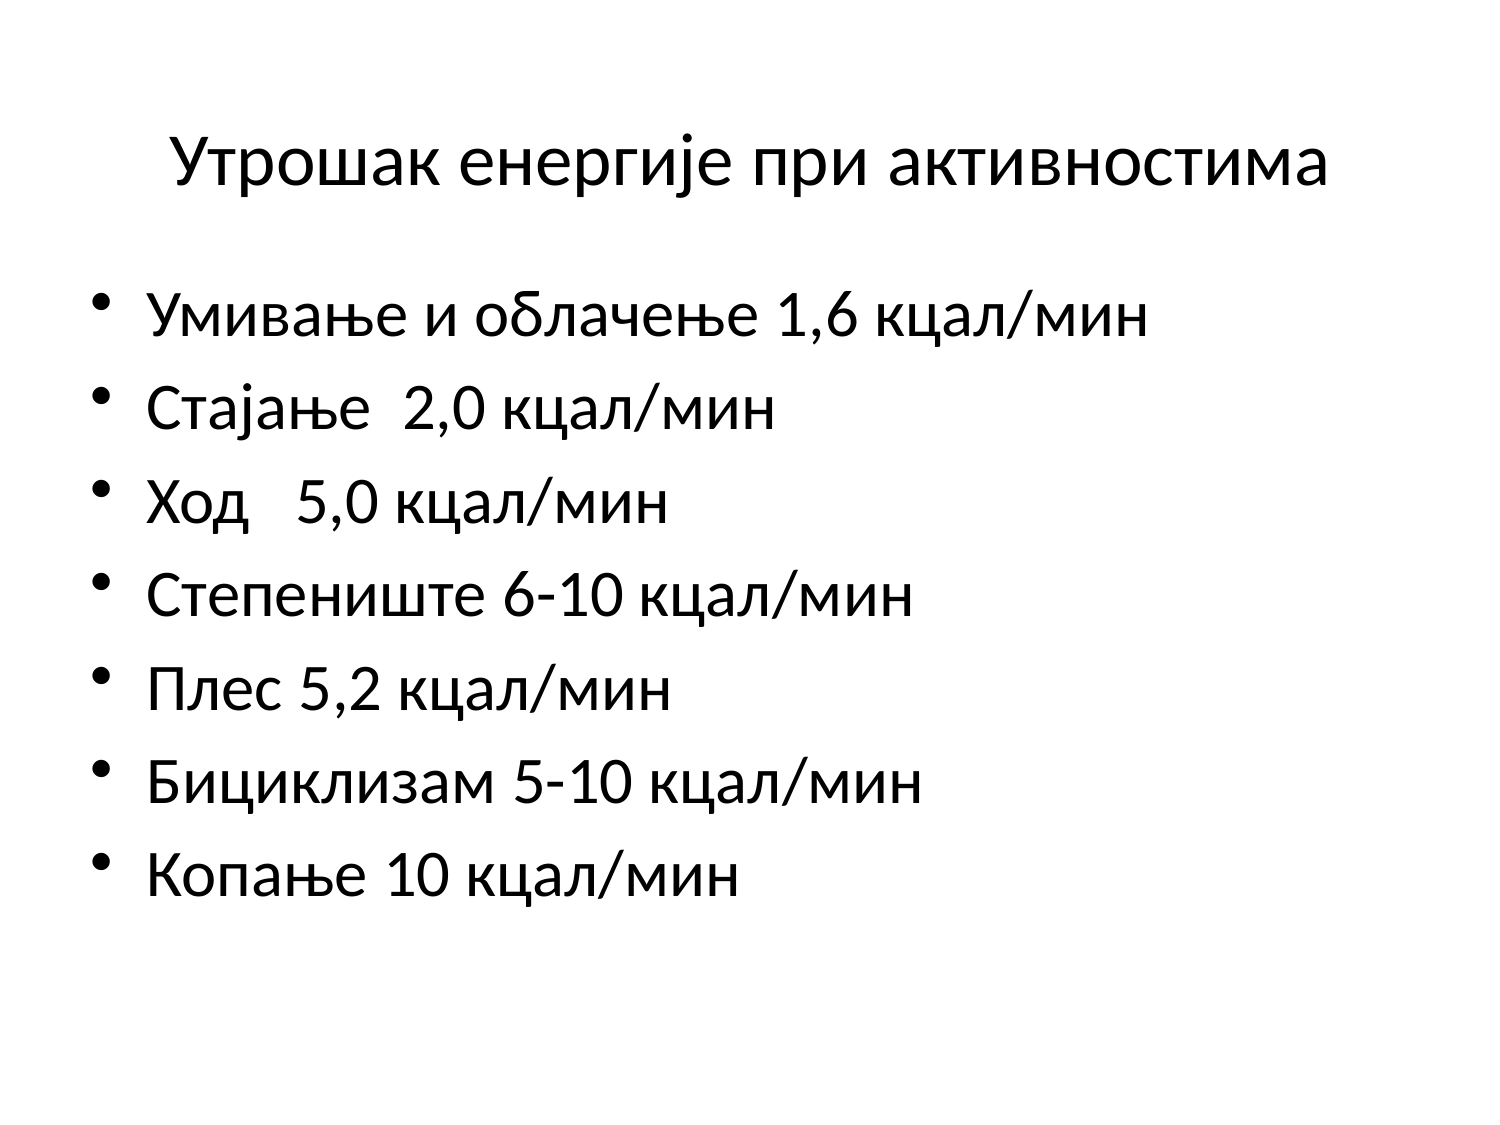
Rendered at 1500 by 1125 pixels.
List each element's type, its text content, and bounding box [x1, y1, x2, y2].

title Утрошак енергије при активностима [41, 45, 1459, 208]
list Умивање и облачење 1,6 кцал/мин Стајање 2,0 кцал/мин Ход 5,0 кцал/мин Степениште 6-10 кцал/мин Плес 5,2 кцал/мин Бициклизам 5-10 кцал/мин Копање 10 кцал/мин [75, 262, 1425, 1005]
